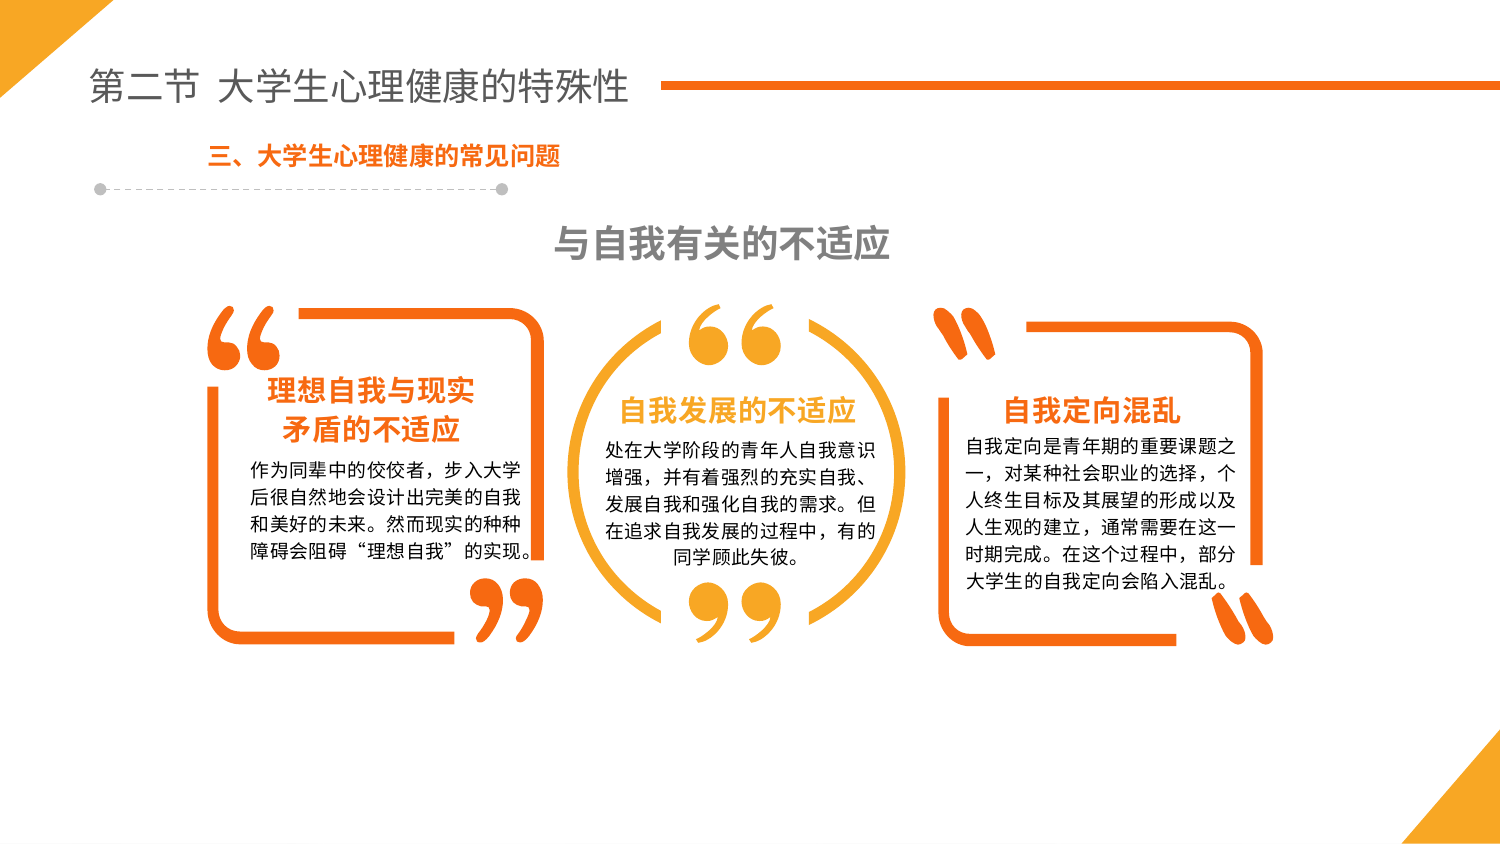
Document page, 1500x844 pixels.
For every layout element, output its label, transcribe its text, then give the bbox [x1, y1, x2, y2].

text_box 三、大学生心理健康的常见问题 [183, 140, 420, 171]
text_box 第二节 大学生心理健康的特殊性 [88, 54, 774, 117]
text_box 与自我有关的不适应 [539, 212, 916, 273]
text_box [0, 0, 116, 100]
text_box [567, 303, 906, 644]
text_box [1399, 727, 1500, 844]
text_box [933, 307, 1274, 647]
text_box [207, 305, 544, 645]
